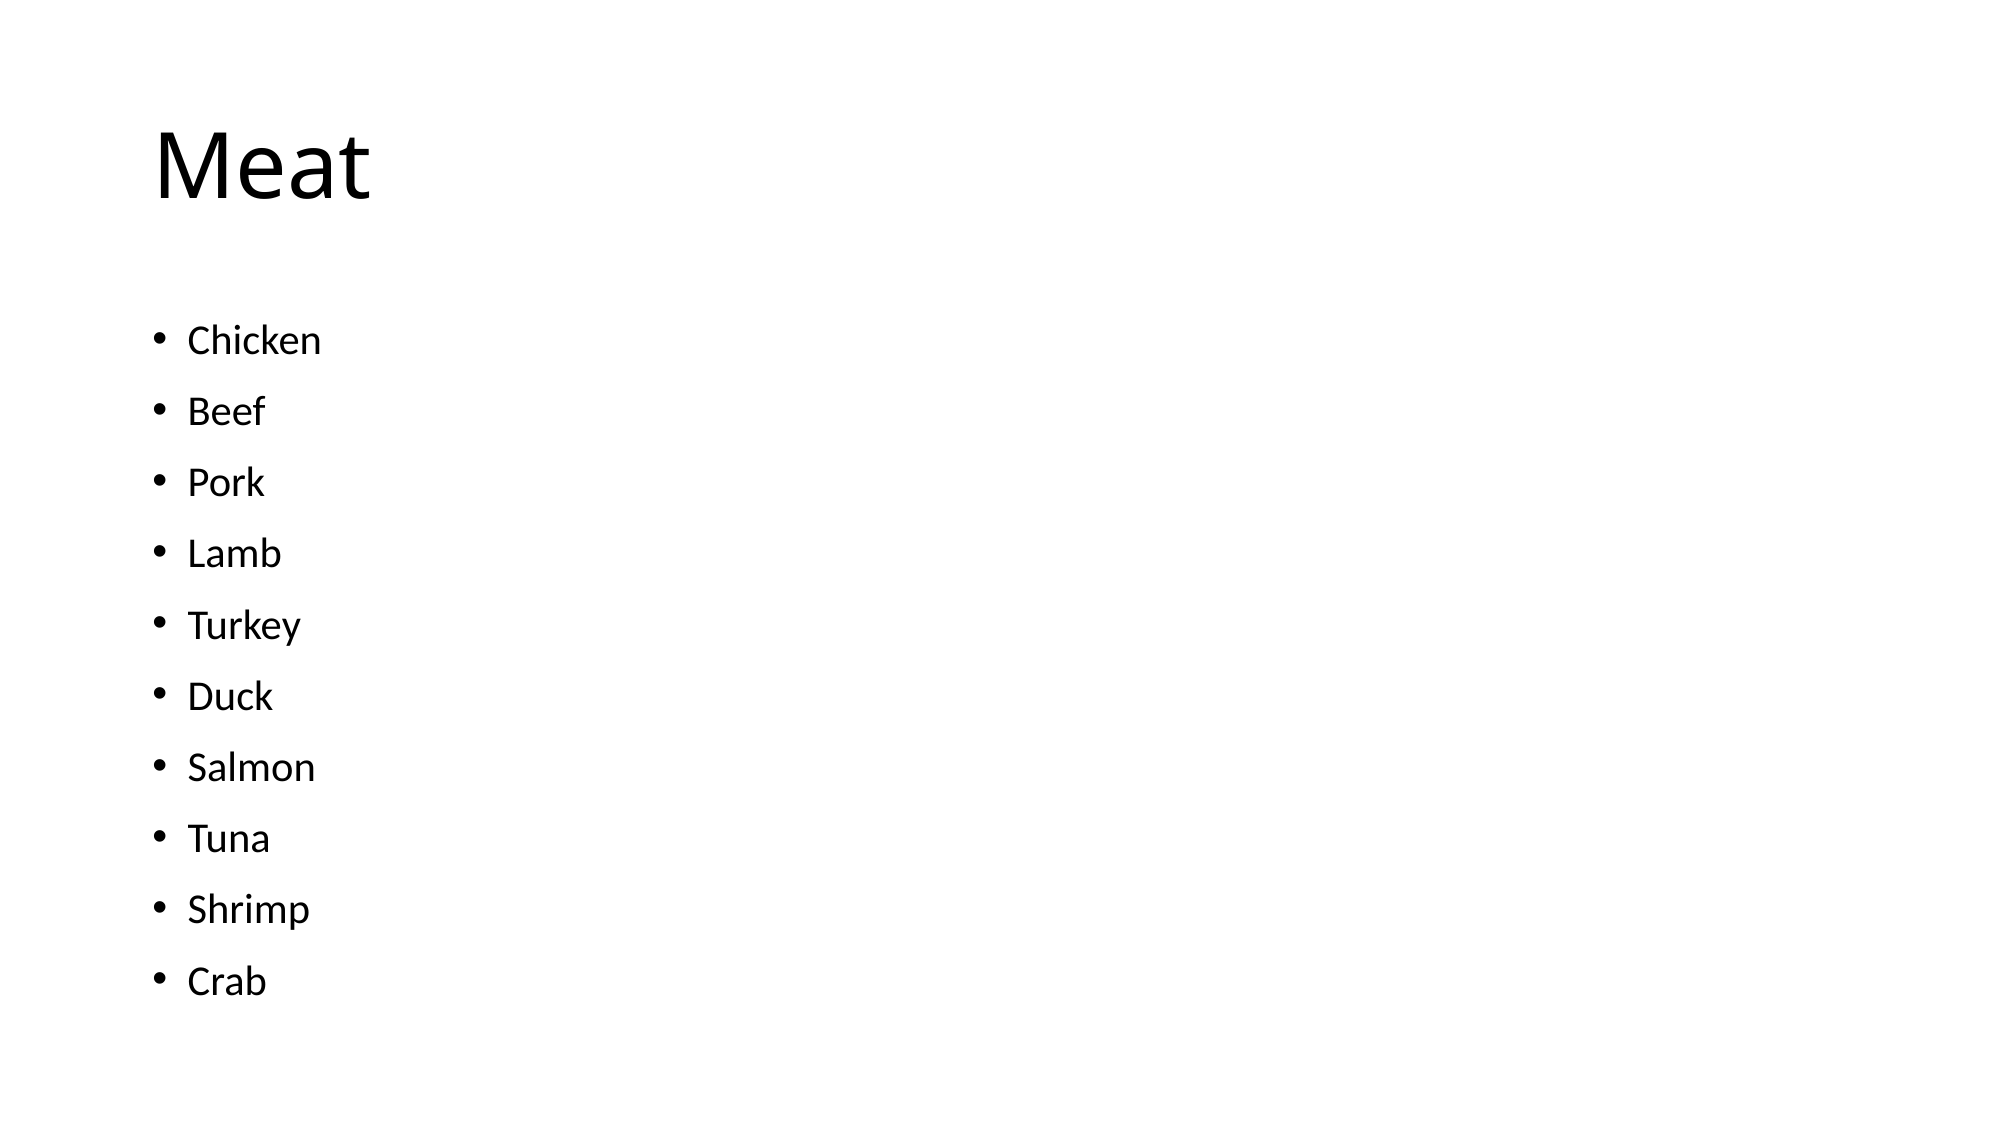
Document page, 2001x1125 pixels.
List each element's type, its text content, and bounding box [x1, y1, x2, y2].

list Chicken Beef Pork Lamb Turkey Duck Salmon Tuna Shrimp Crab [137, 299, 1863, 1014]
title Meat [137, 59, 1863, 278]
